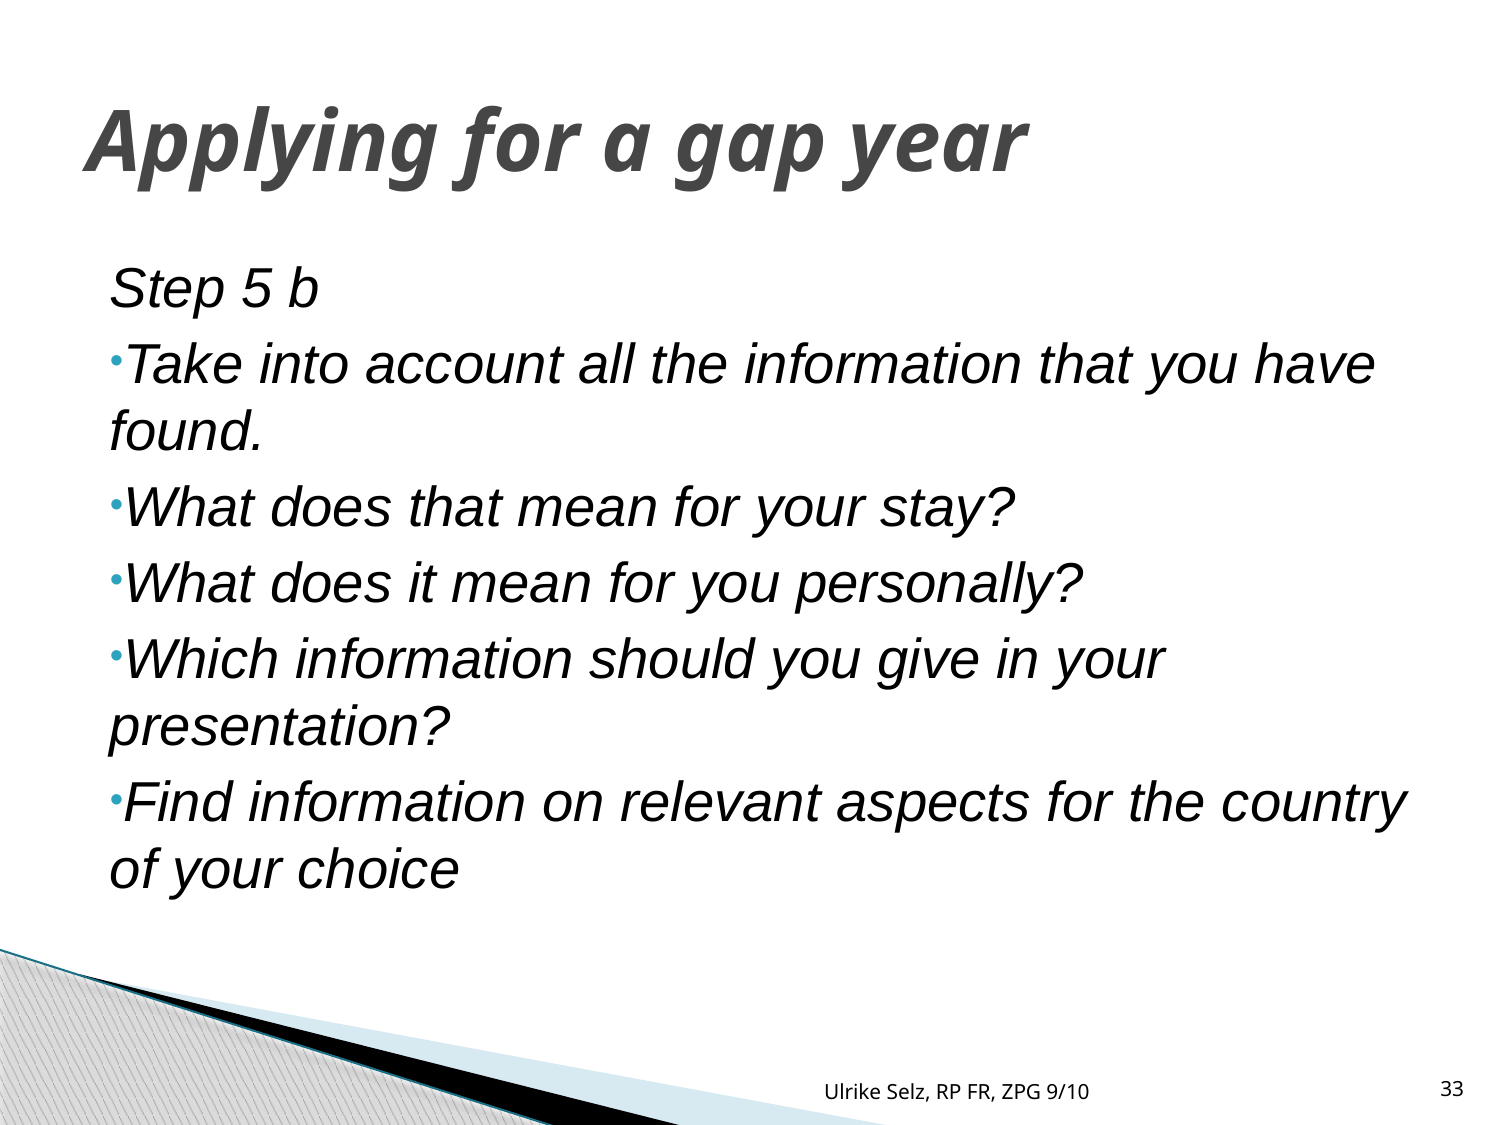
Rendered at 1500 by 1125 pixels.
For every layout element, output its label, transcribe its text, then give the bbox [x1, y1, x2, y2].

text_box Ulrike Selz, RP FR, ZPG 9/10 [718, 1051, 1105, 1112]
slide_number 33 [1418, 1051, 1479, 1112]
title Applying for a gap year [72, 43, 1423, 232]
list Step 5 b Take into account all the information that you have found. What does that mean for your stay? What does it mean for you personally? Which information should you give in your presentation? Find information on relevant aspects for the country of your choice [76, 243, 1428, 1012]
